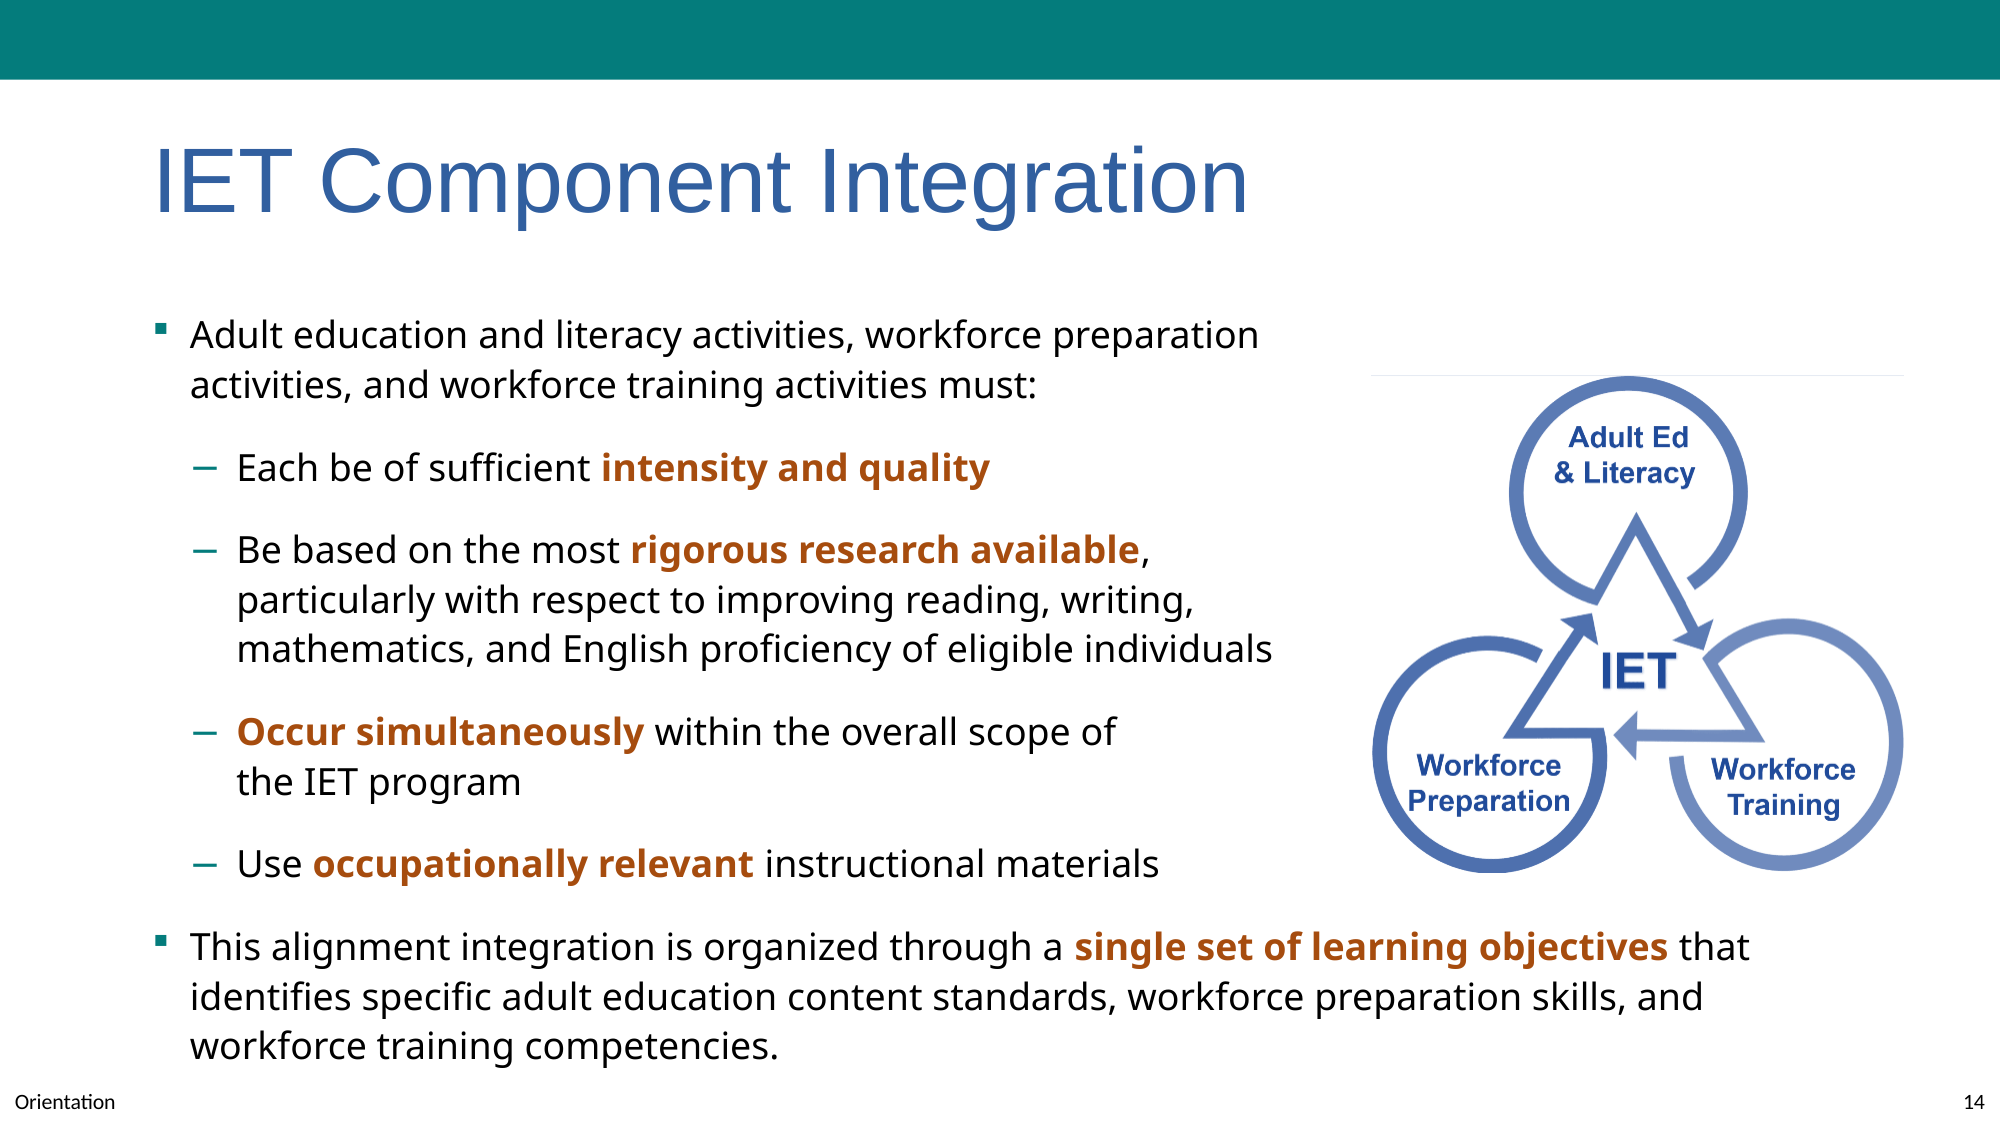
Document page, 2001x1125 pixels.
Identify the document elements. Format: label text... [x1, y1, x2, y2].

picture [1371, 375, 1904, 873]
list Adult education and literacy activities, workforce preparation activities, and workforce training activities must: Each be of sufficient intensity and quality Be based on the most rigorous research available, particularly with respect to improving reading, writing, mathematics, and English proficiency of eligible individuals Occur simultaneously within the overall scope of the IET program Use occupationally relevant instructional materials This alignment integration is organized through a single set of learning objectives that identifies specific adult education content standards, workforce preparation skills, and workforce training competencies. [137, 299, 1863, 1014]
slide_number 14 [1550, 1074, 2000, 1122]
title IET Component Integration [137, 20, 1863, 239]
footer Orientation [0, 1074, 675, 1122]
